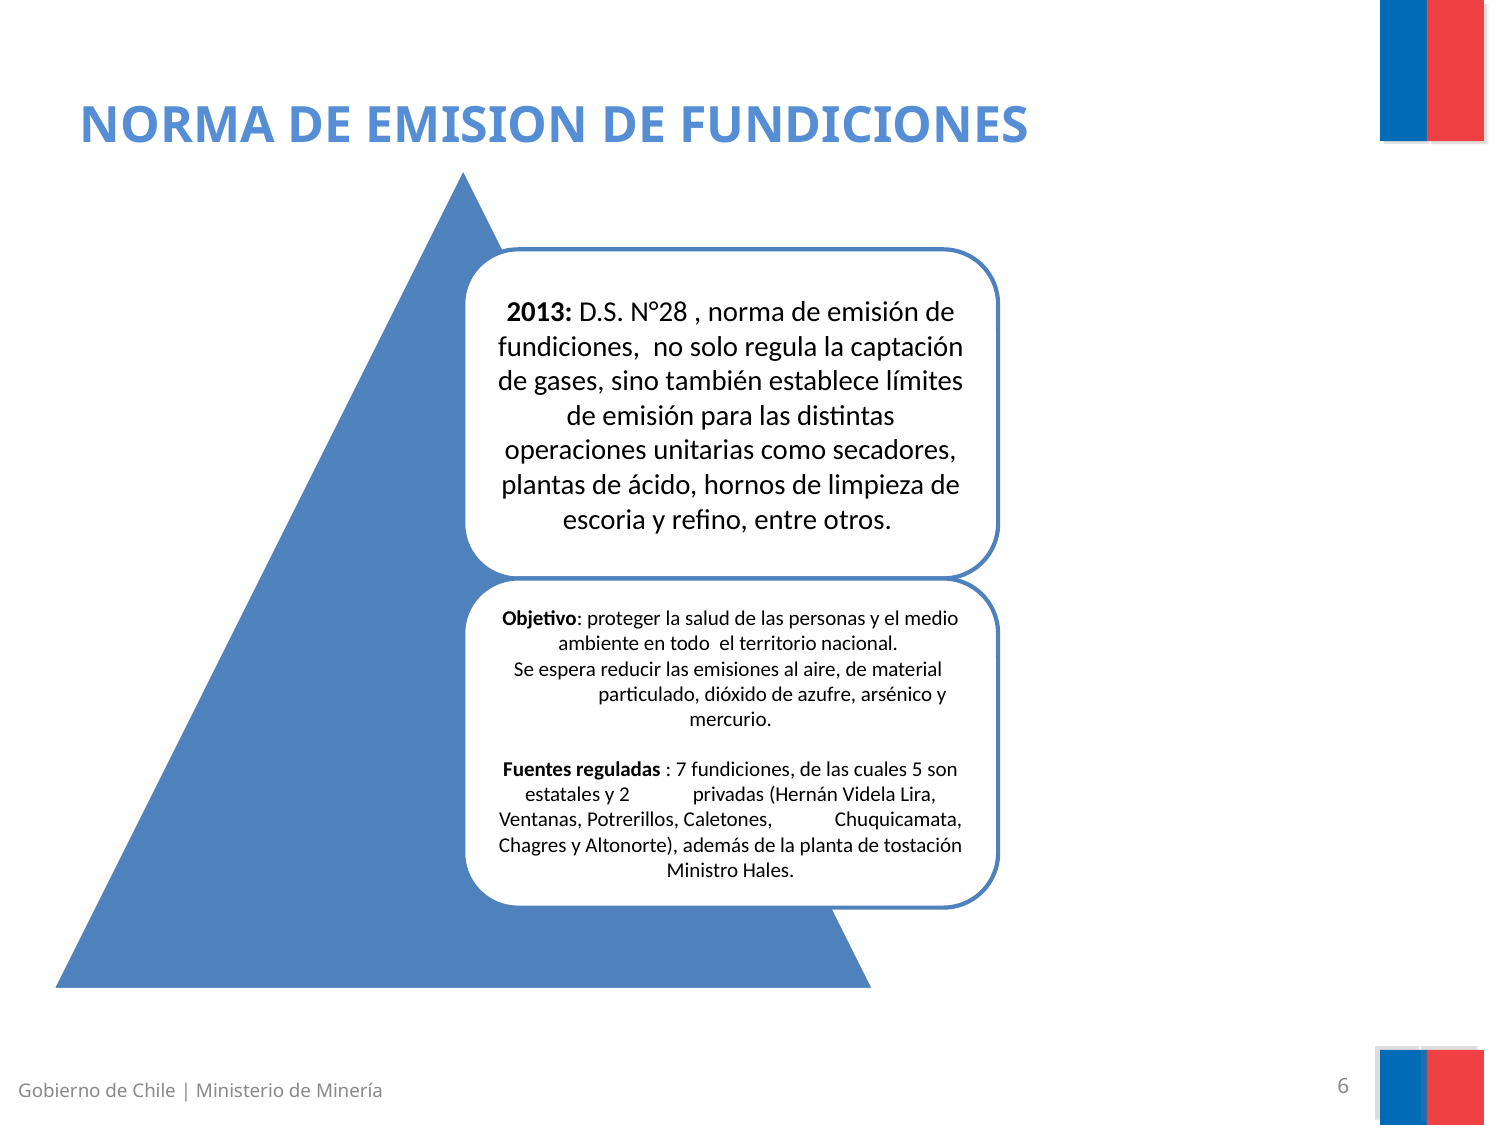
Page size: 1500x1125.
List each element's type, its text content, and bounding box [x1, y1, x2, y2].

text_box NORMA DE EMISION DE FUNDICIONES [64, 85, 1294, 160]
slide_number 6 [1014, 1070, 1365, 1103]
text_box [51, 166, 1381, 991]
footer Gobierno de Chile | Ministerio de Minería [3, 1070, 479, 1112]
